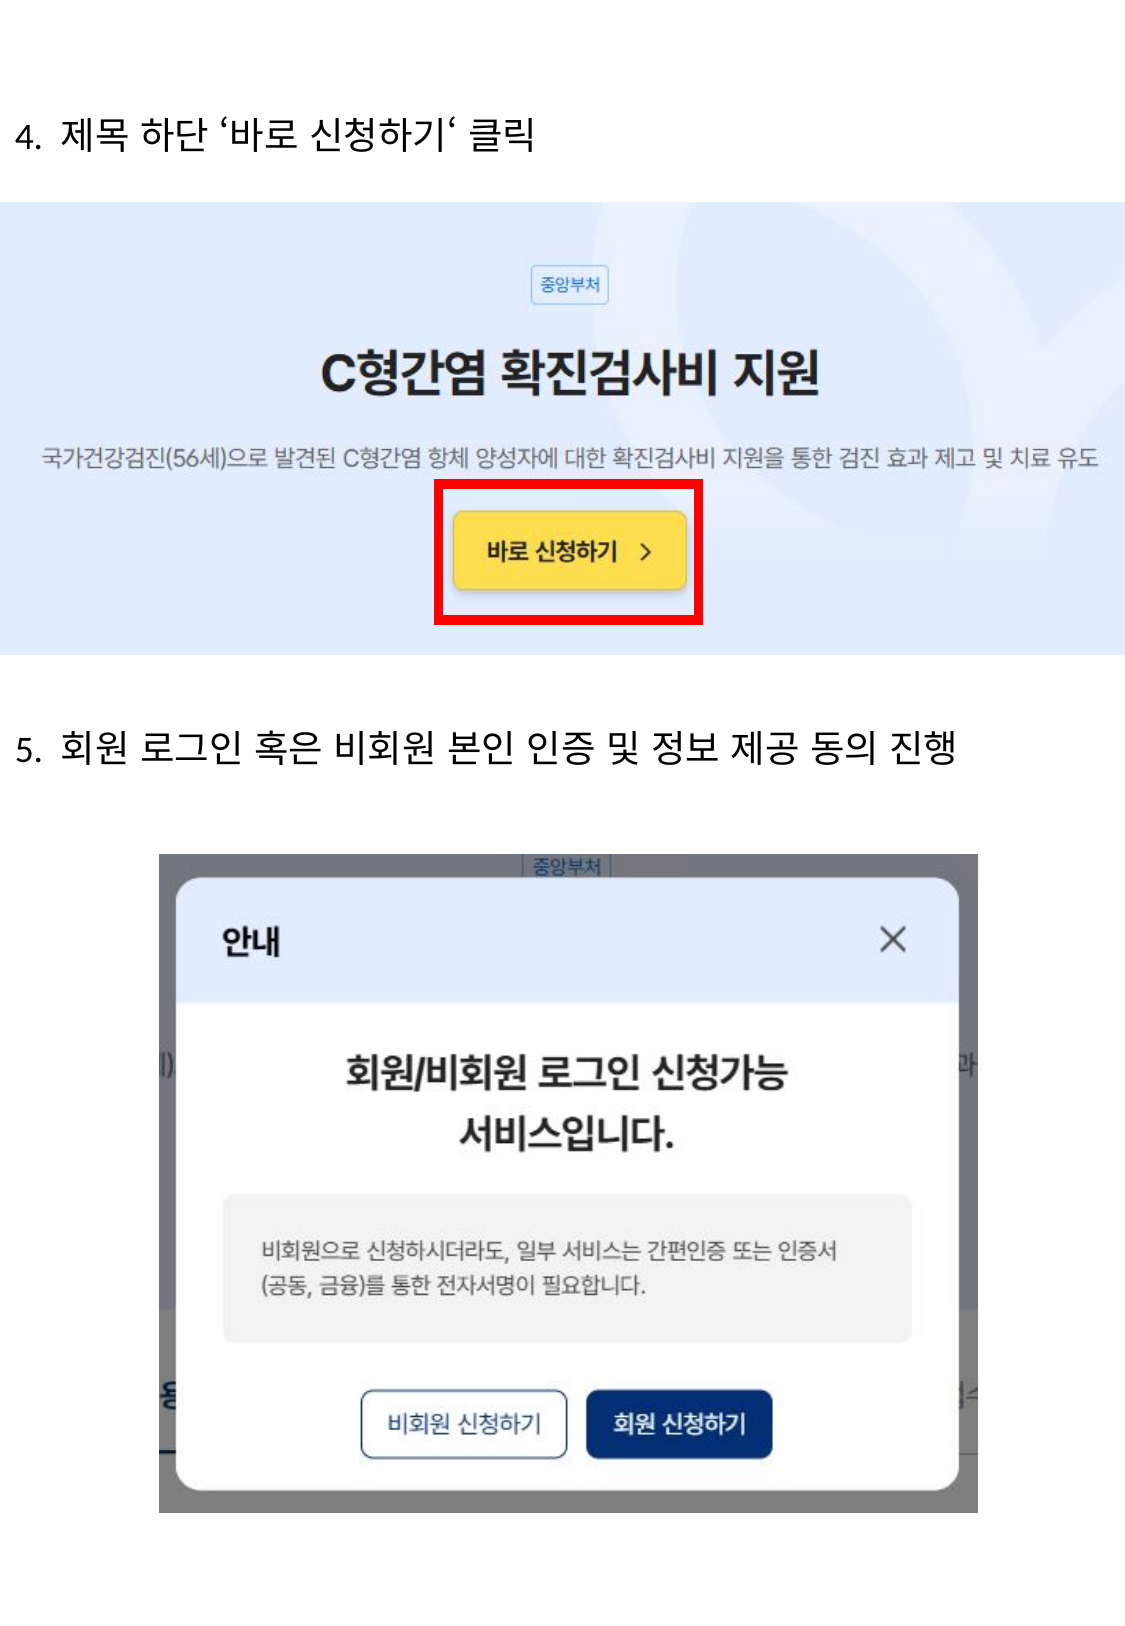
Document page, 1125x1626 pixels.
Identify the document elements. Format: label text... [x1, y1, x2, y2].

picture [159, 854, 978, 1513]
picture [0, 202, 1125, 655]
text_box 4. 제목 하단 ‘바로 신청하기‘ 클릭 [0, 104, 1125, 165]
text_box 5. 회원 로그인 혹은 비회원 본인 인증 및 정보 제공 동의 진행 [0, 717, 1125, 778]
